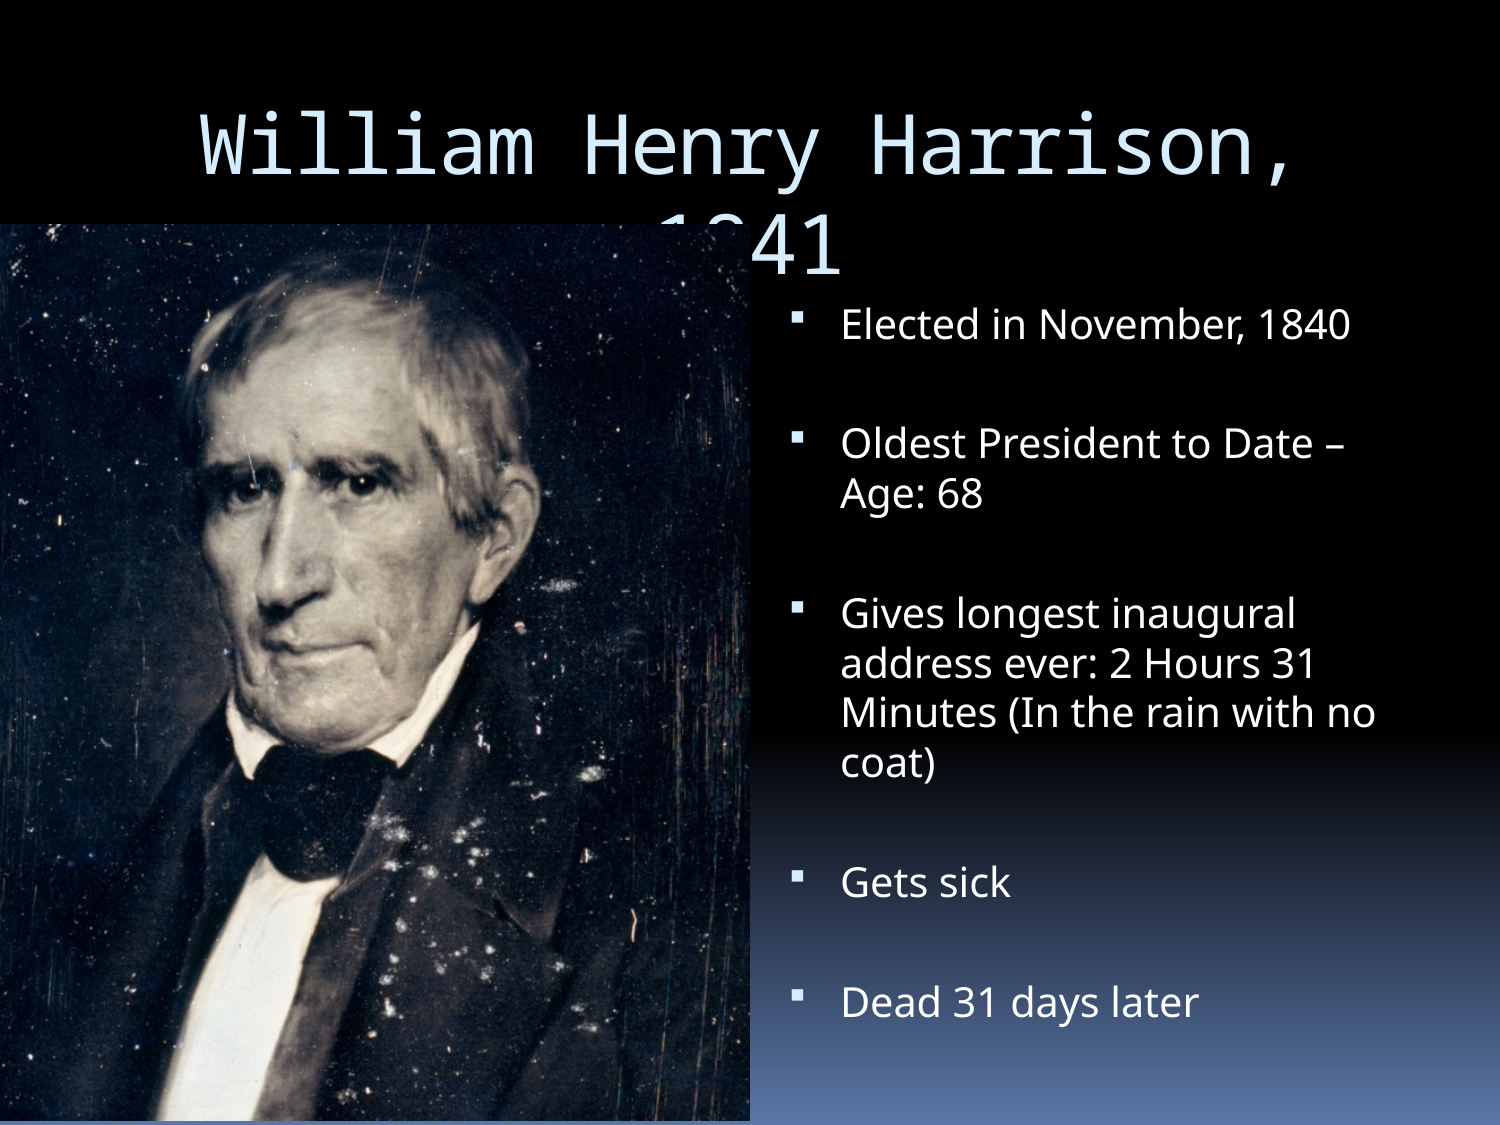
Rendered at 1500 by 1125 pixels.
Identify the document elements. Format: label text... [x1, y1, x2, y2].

title William Henry Harrison, 1841 [75, 83, 1425, 234]
list Elected in November, 1840 Oldest President to Date – Age: 68 Gives longest inaugural address ever: 2 Hours 31 Minutes (In the rain with no coat) Gets sick Dead 31 days later [763, 290, 1427, 1033]
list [0, 224, 751, 1122]
